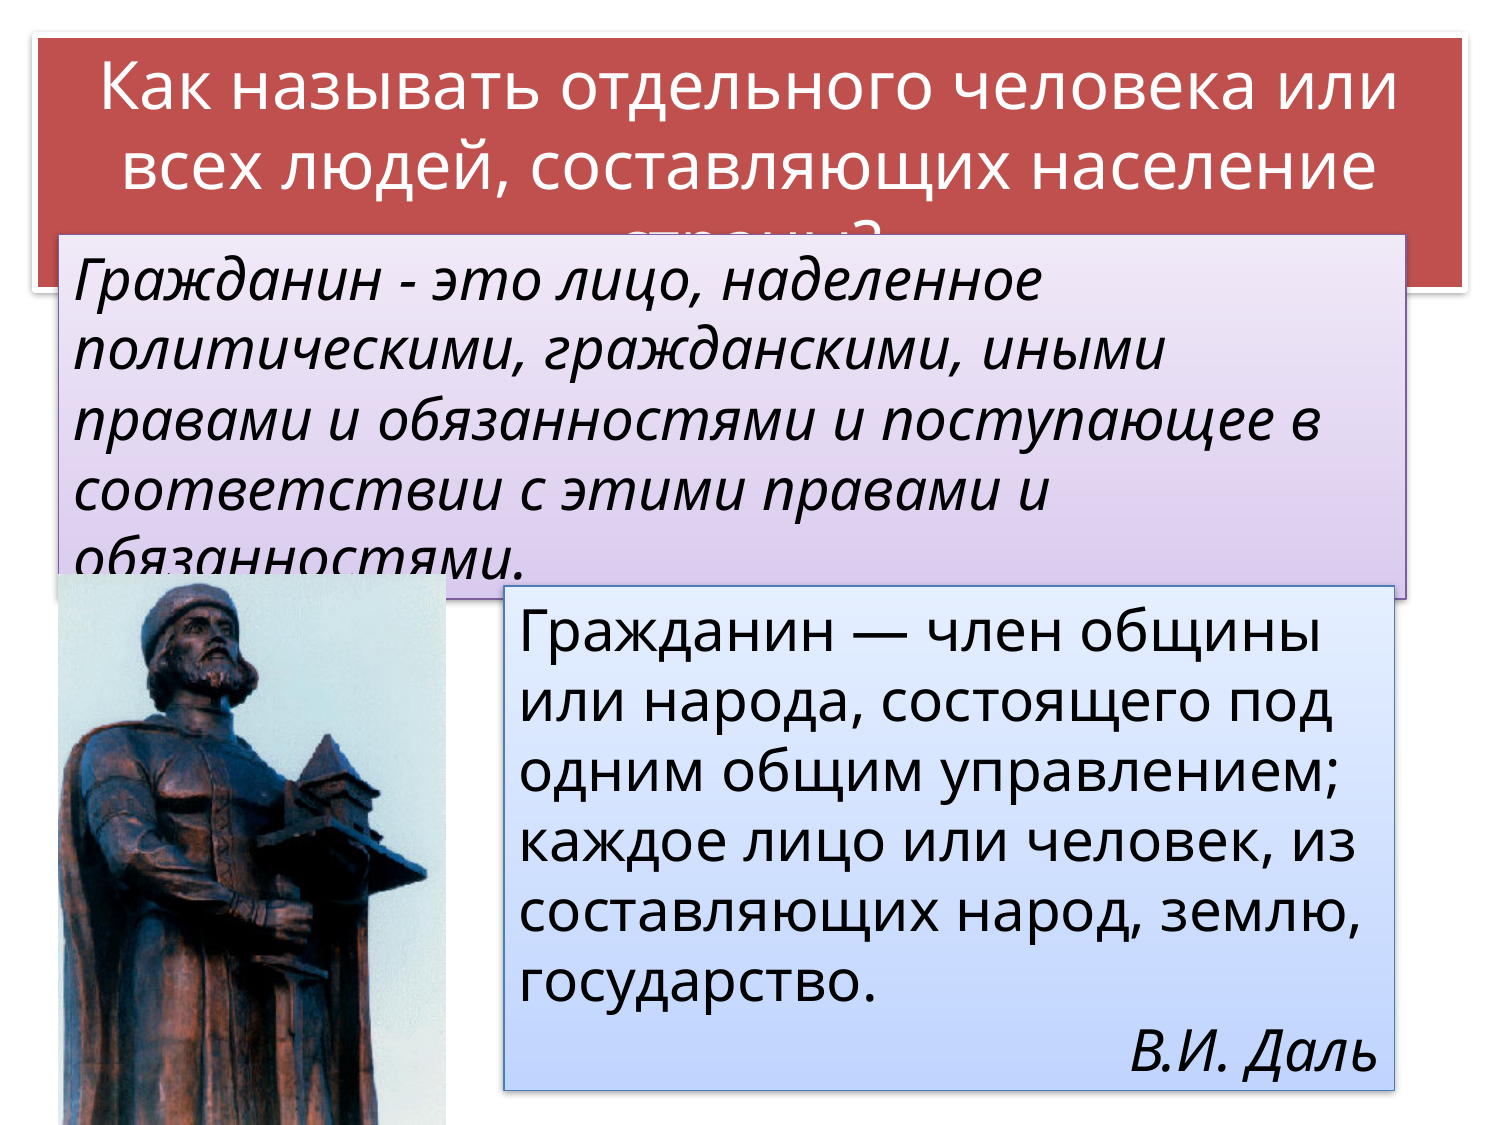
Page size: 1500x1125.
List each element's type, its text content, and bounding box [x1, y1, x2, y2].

text_box Как называть отдельного человека или всех людей, составляющих население страны? [32, 32, 1468, 293]
text_box Гражданин - это лицо, наделенное политическими, гражданскими, иными правами и обязанностями и поступающее в соответствии с этими правами и обязанностями. [58, 234, 1407, 600]
picture [58, 574, 446, 1125]
text_box Гражданин — член общины или народа, состоящего под одним общим управлением; каждое лицо или человек, из составляющих народ, землю, го­сударство. В.И. Даль [503, 585, 1395, 1091]
